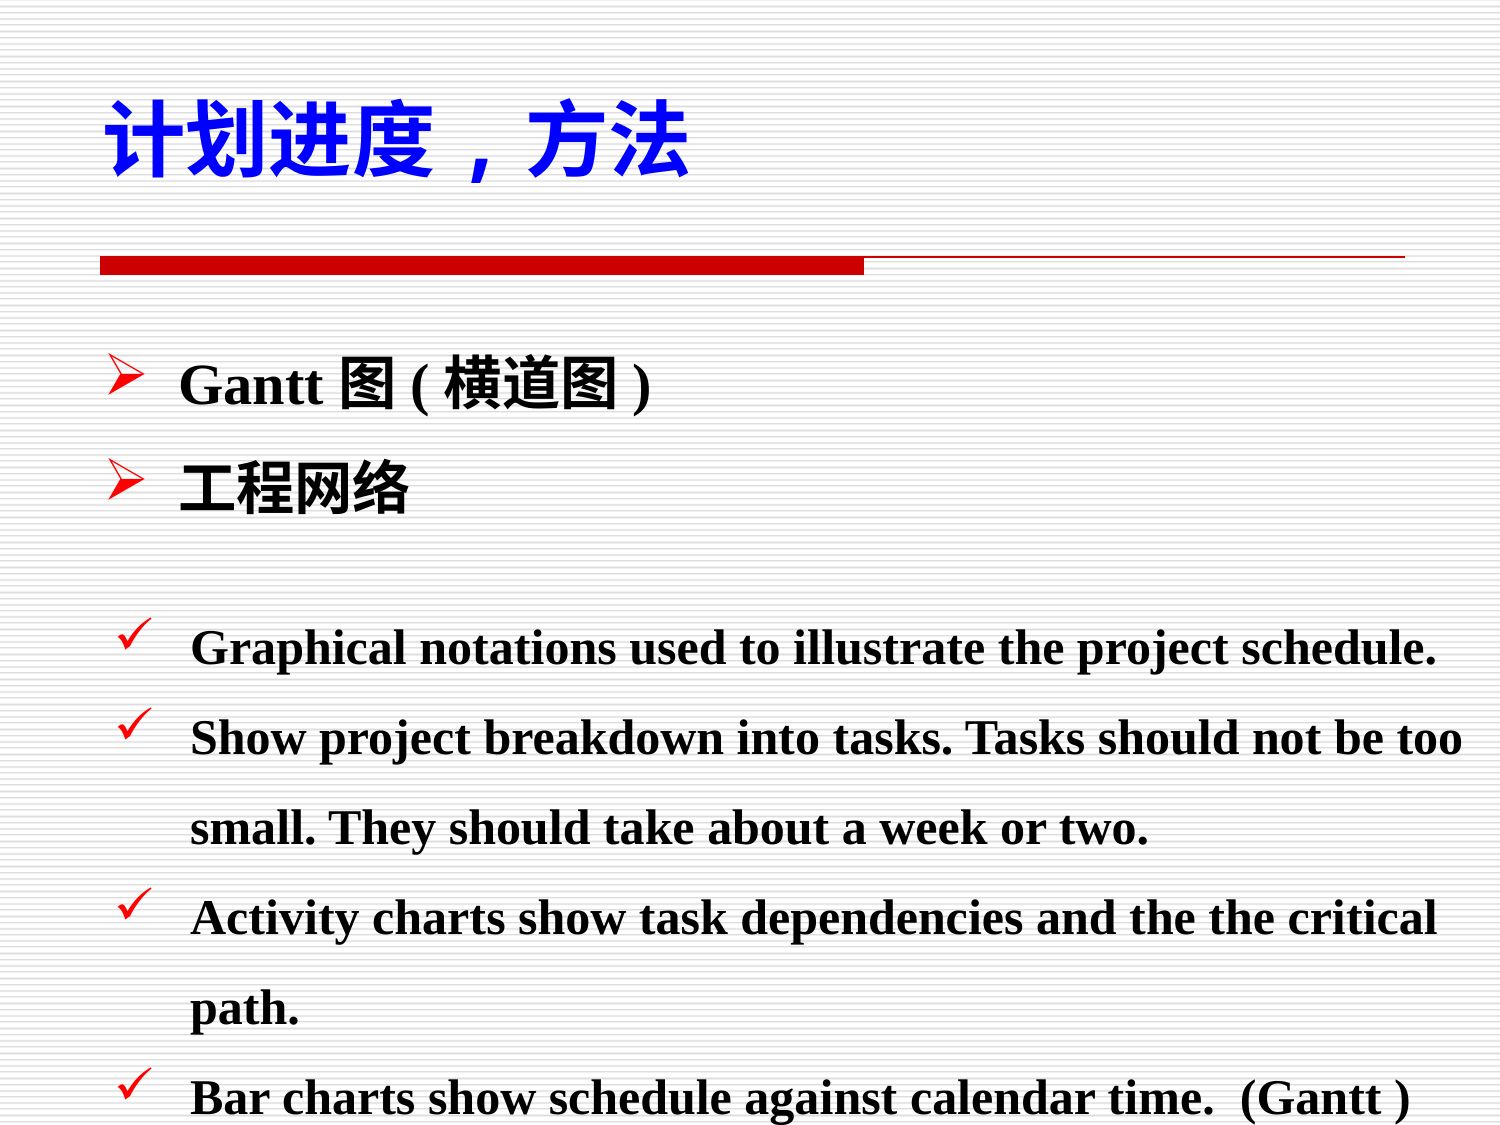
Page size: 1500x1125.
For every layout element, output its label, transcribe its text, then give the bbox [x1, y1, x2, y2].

picture [0, 0, 1500, 1125]
text_box Gantt图(横道图) 工程网络 [88, 304, 857, 529]
text_box Graphical notations used to illustrate the project schedule. Show project breakdown into tasks. Tasks should not be too small. They should take about a week or two. Activity charts show task dependencies and the the critical path. Bar charts show schedule against calendar time. (Gantt ) [99, 577, 1500, 1094]
text_box 计划进度,方法 [87, 53, 1363, 195]
